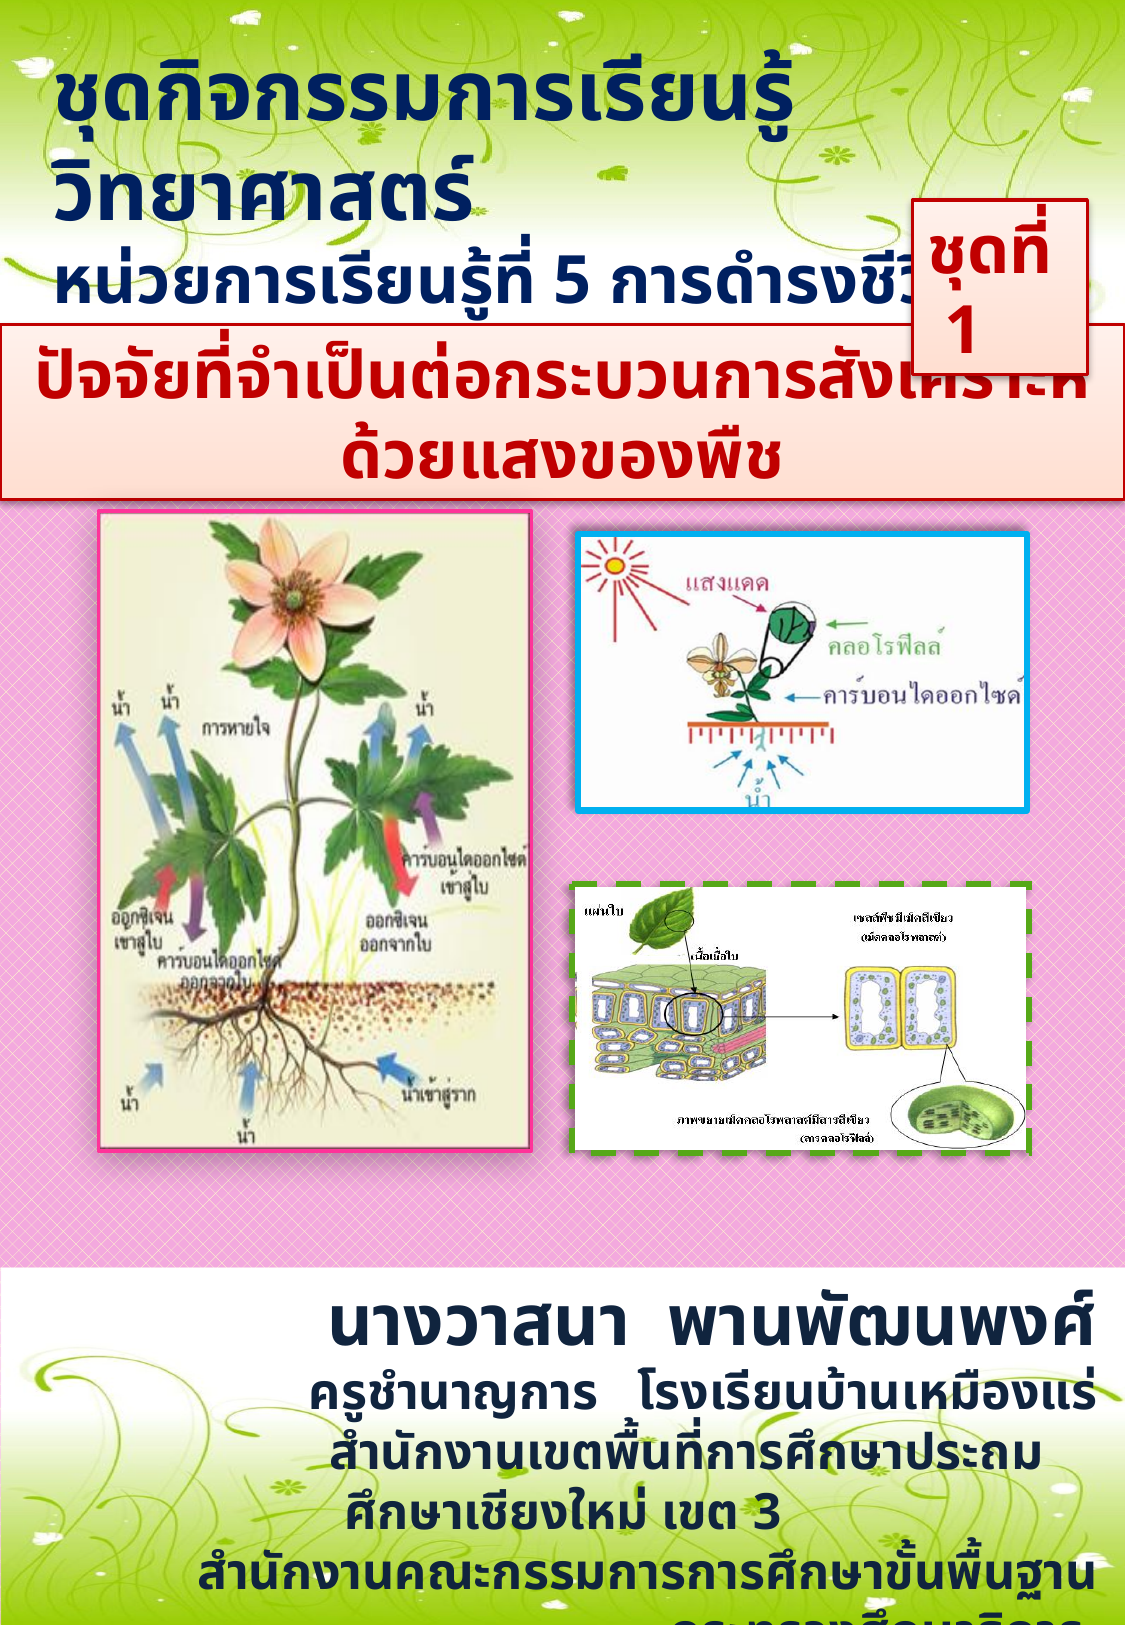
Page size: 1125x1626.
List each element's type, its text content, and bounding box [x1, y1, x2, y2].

picture [582, 538, 1023, 806]
text_box ปัจจัยที่จำเป็นต่อกระบวนการสังเคราะห์ด้วยแสงของพืช [0, 422, 1125, 500]
picture [0, 1266, 1125, 1625]
picture [574, 887, 1027, 1151]
picture [0, 0, 1125, 417]
picture [99, 512, 530, 1150]
